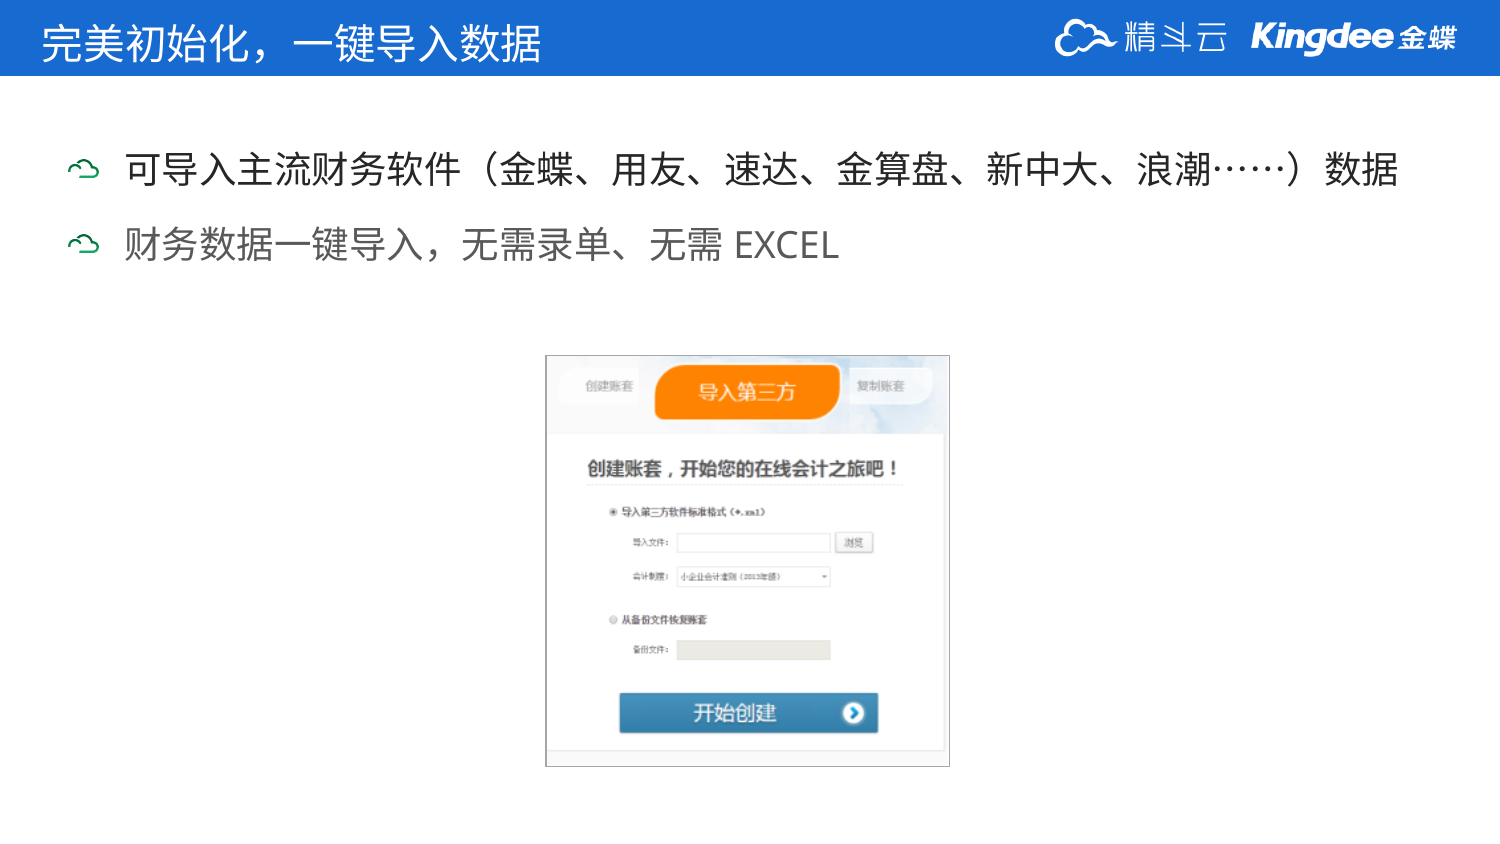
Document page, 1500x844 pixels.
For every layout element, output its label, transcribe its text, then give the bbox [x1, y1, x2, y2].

picture [1196, 0, 1487, 69]
picture [68, 159, 99, 178]
picture [546, 356, 949, 767]
title 完美初始化，一键导入数据 [26, 0, 1196, 86]
picture [68, 234, 99, 253]
text_box 可导入主流财务软件（金蝶、用友、速达、金算盘、新中大、浪潮……）数据 财务数据一键导入，无需录单、无需EXCEL [53, 138, 1459, 285]
